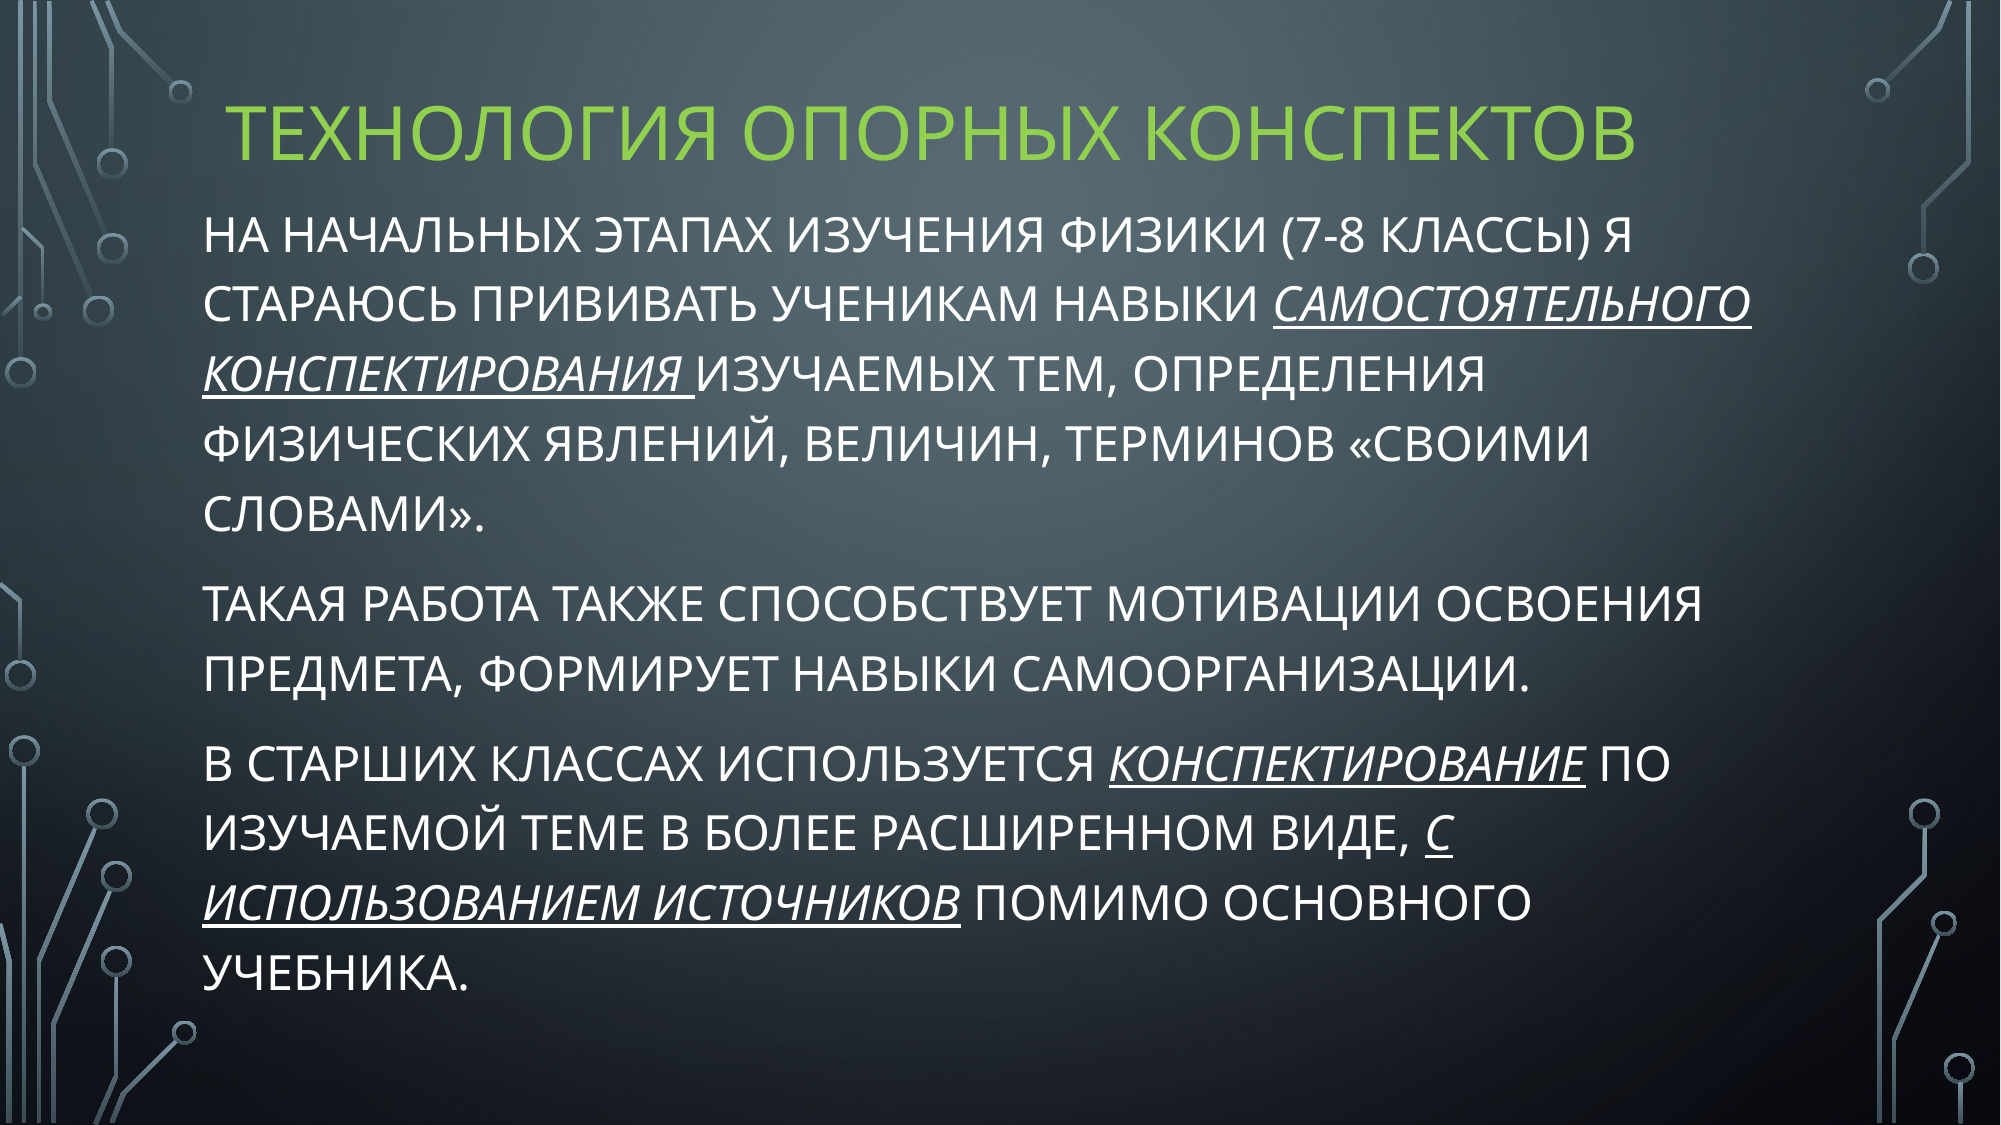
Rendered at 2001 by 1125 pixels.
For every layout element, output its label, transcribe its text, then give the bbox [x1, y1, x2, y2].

list На начальных этапах изучения физики (7-8 классы) я стараюсь прививать ученикам навыки самостоятельного конспектирования изучаемых тем, определения физических явлений, величин, терминов «своими словами». Такая работа также способствует мотивации освоения предмета, формирует навыки самоорганизации. В старших классах используется конспектирование по изучаемой теме в более расширенном виде, с использованием источников помимо основного учебника. [187, 184, 1813, 1015]
title Технология опорных конспектов [210, 66, 1836, 185]
